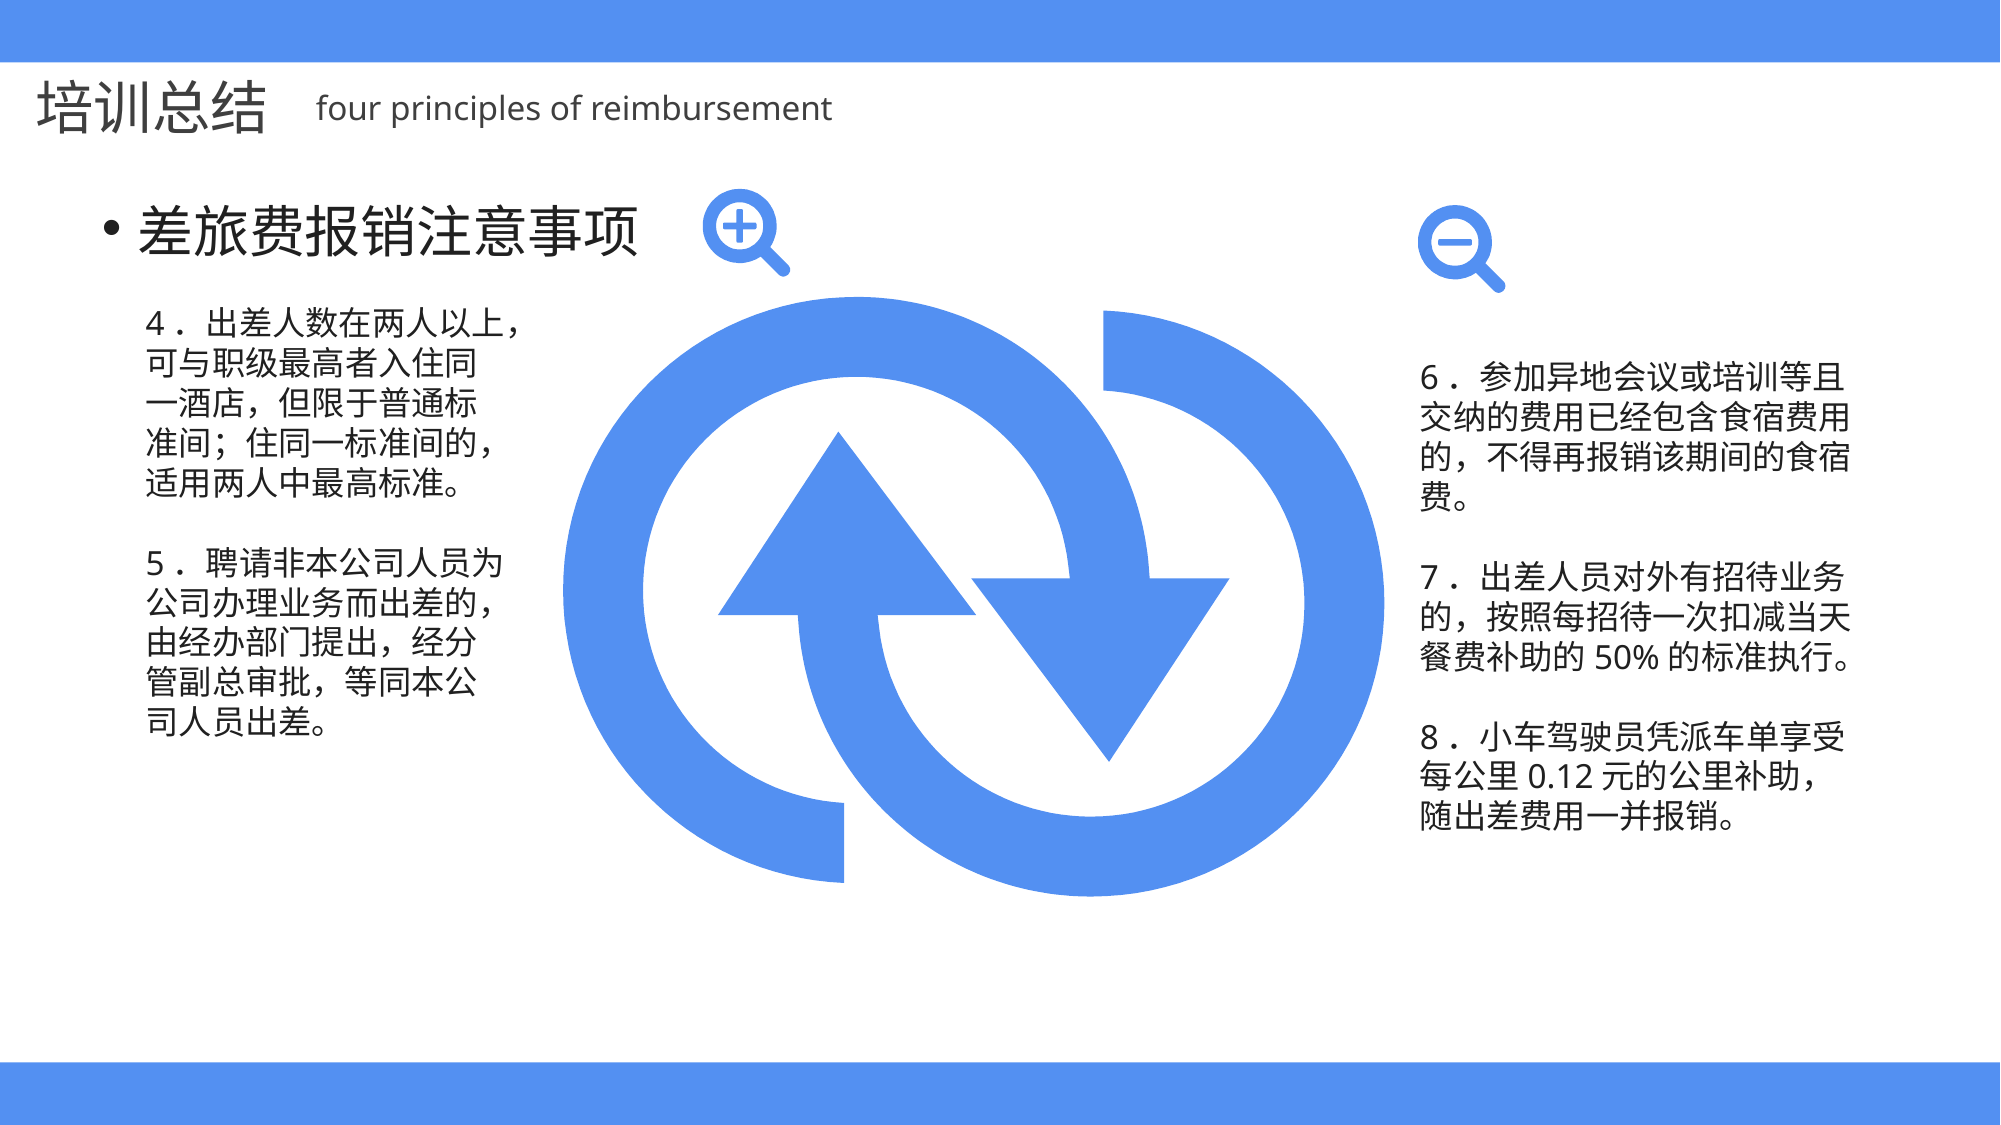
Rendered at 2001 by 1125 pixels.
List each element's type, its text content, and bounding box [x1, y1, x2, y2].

text_box [717, 310, 1385, 897]
text_box 差旅费报销注意事项 [86, 186, 1684, 276]
text_box [563, 296, 1230, 883]
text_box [702, 188, 791, 277]
text_box 6．参加异地会议或培训等且交纳的费用已经包含食宿费用的，不得再报销该期间的食宿费。 7．出差人员对外有招待业务的，按照每招待一次扣减当天餐费补助的50%的标准执行。 8．小车驾驶员凭派车单享受每公里0.12元的公里补助，随出差费用一并报销。 [1405, 309, 1870, 843]
text_box 4．出差人数在两人以上，可与职级最高者入住同一酒店，但限于普通标准间；住同一标准间的，适用两人中最高标准。 5．聘请非本公司人员为公司办理业务而出差的，由经办部门提出，经分管副总审批，等同本公司人员出差。 [130, 294, 522, 789]
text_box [1417, 205, 1506, 293]
